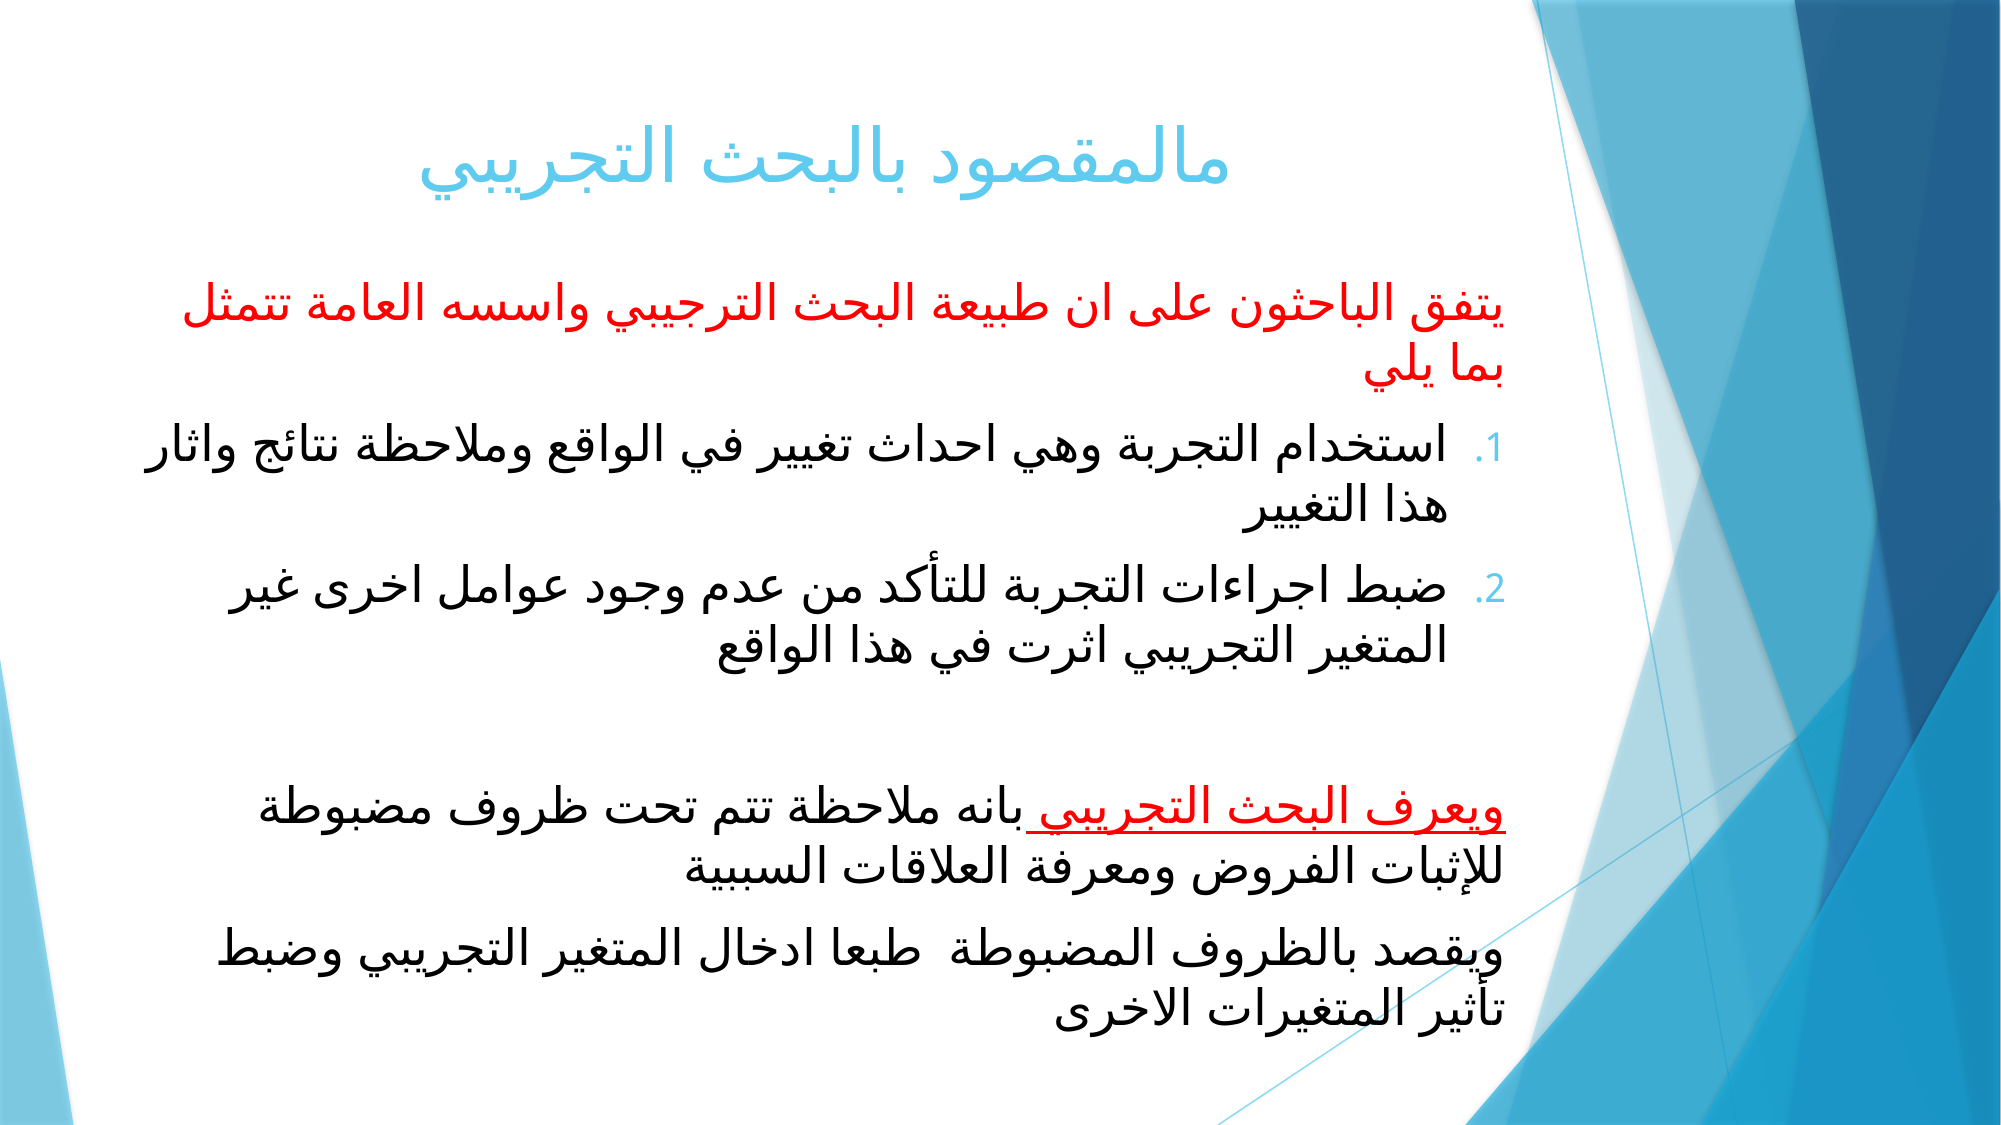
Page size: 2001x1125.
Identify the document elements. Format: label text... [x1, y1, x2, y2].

list يتفق الباحثون على ان طبيعة البحث الترجيبي واسسه العامة تتمثل بما يلي استخدام التجربة وهي احداث تغيير في الواقع وملاحظة نتائج واثار هذا التغيير ضبط اجراءات التجربة للتأكد من عدم وجود عوامل اخرى غير المتغير التجريبي اثرت في هذا الواقع ويعرف البحث التجريبي بانه ملاحظة تتم تحت ظروف مضبوطة للإثبات الفروض ومعرفة العلاقات السببية ويقصد بالظروف المضبوطة طبعا ادخال المتغير التجريبي وضبط تأثير المتغيرات الاخرى [111, 263, 1522, 900]
title مالمقصود بالبحث التجريبي [111, 99, 1522, 263]
